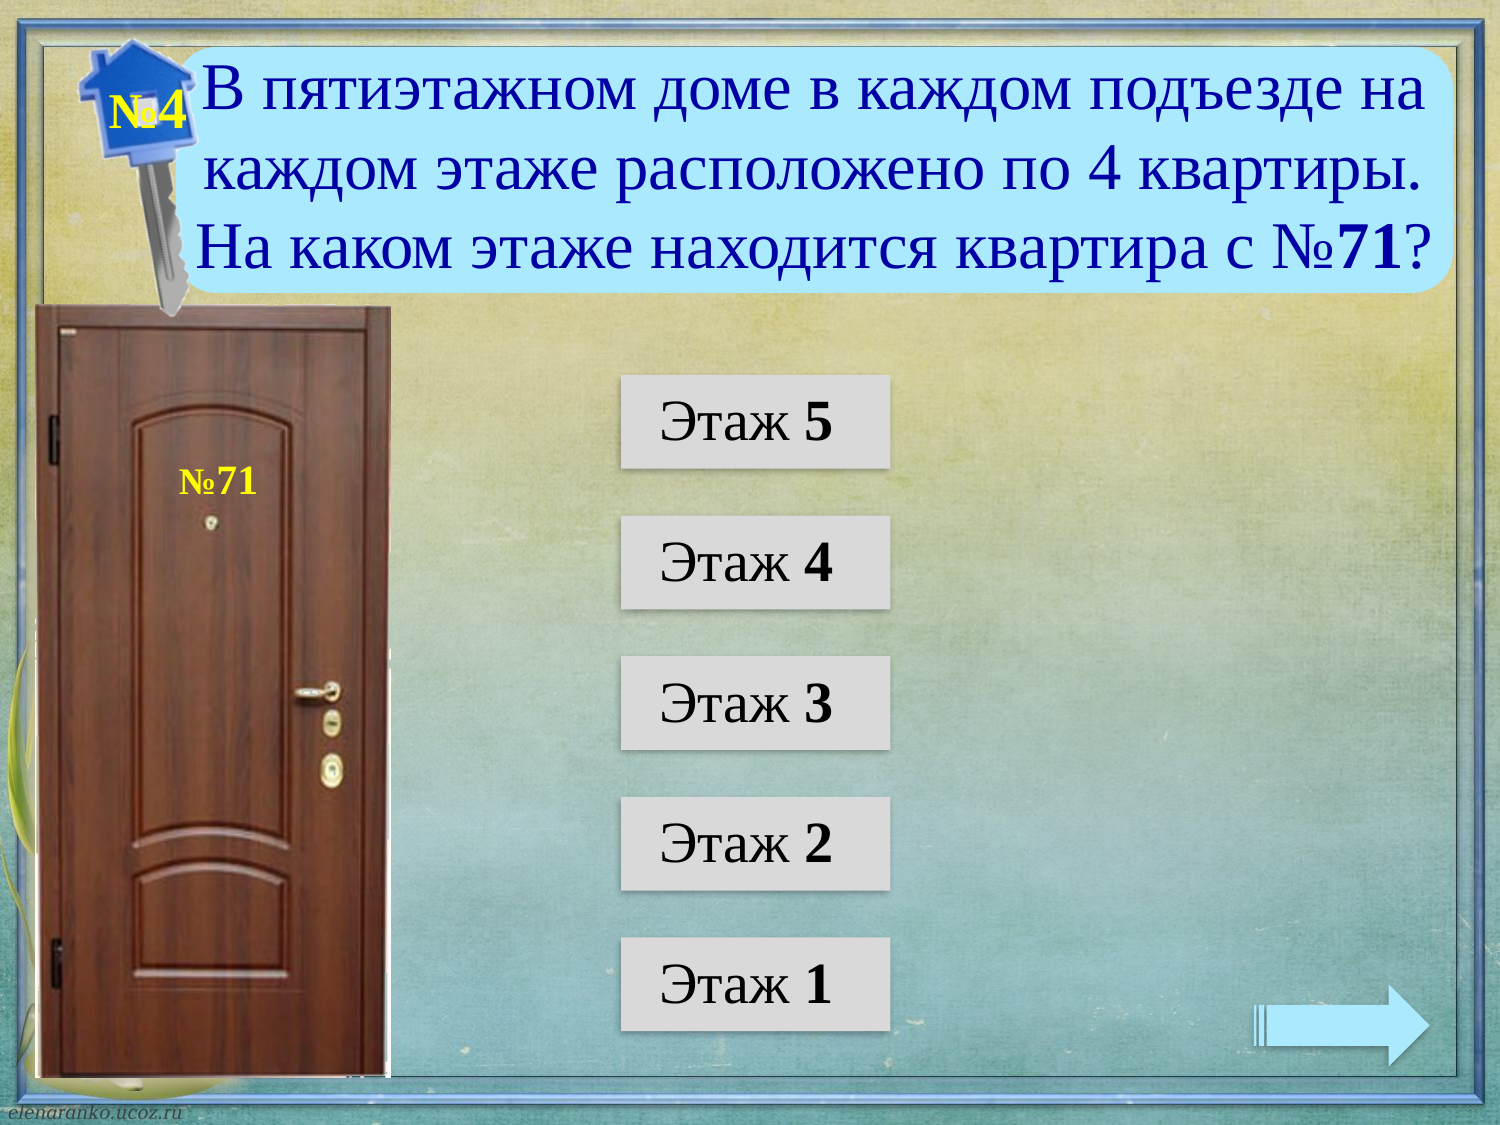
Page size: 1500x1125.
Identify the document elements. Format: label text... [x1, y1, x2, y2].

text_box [0, 58, 294, 279]
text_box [620, 796, 891, 891]
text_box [620, 937, 891, 1032]
text_box [1252, 982, 1432, 1069]
text_box В пятиэтажном доме в каждом подъезде на каждом этаже расположено по 4 квартиры. На каком этаже находится квартира с №71? [164, 35, 1465, 290]
picture [294, 142, 329, 215]
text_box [620, 655, 891, 751]
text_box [620, 374, 891, 469]
picture [0, 0, 1500, 1125]
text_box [620, 515, 891, 610]
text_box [34, 304, 391, 1079]
text_box [236, 290, 1433, 296]
